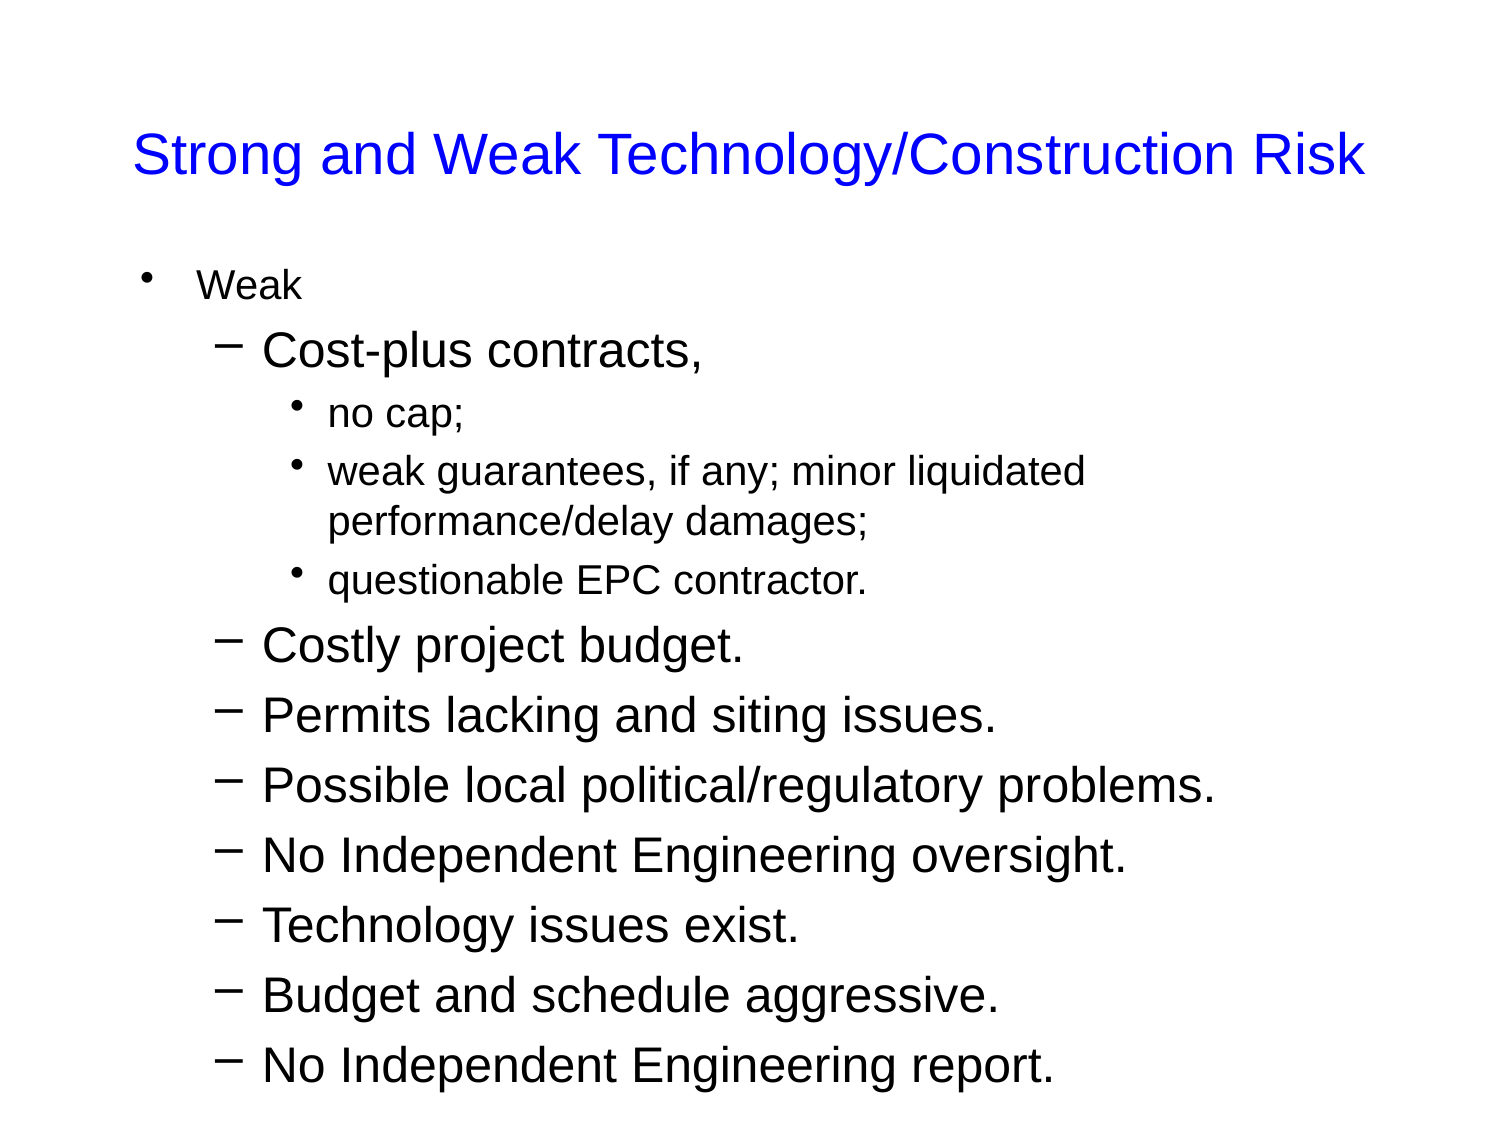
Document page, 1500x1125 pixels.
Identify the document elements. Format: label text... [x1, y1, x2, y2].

title Strong and Weak Technology/Construction Risk [74, 57, 1426, 246]
list Weak Cost-plus contracts, no cap; weak guarantees, if any; minor liquidated performance/delay damages; questionable EPC contractor. Costly project budget. Permits lacking and siting issues. Possible local political/regulatory problems. No Independent Engineering oversight. Technology issues exist. Budget and schedule aggressive. No Independent Engineering report. [124, 249, 1376, 1001]
